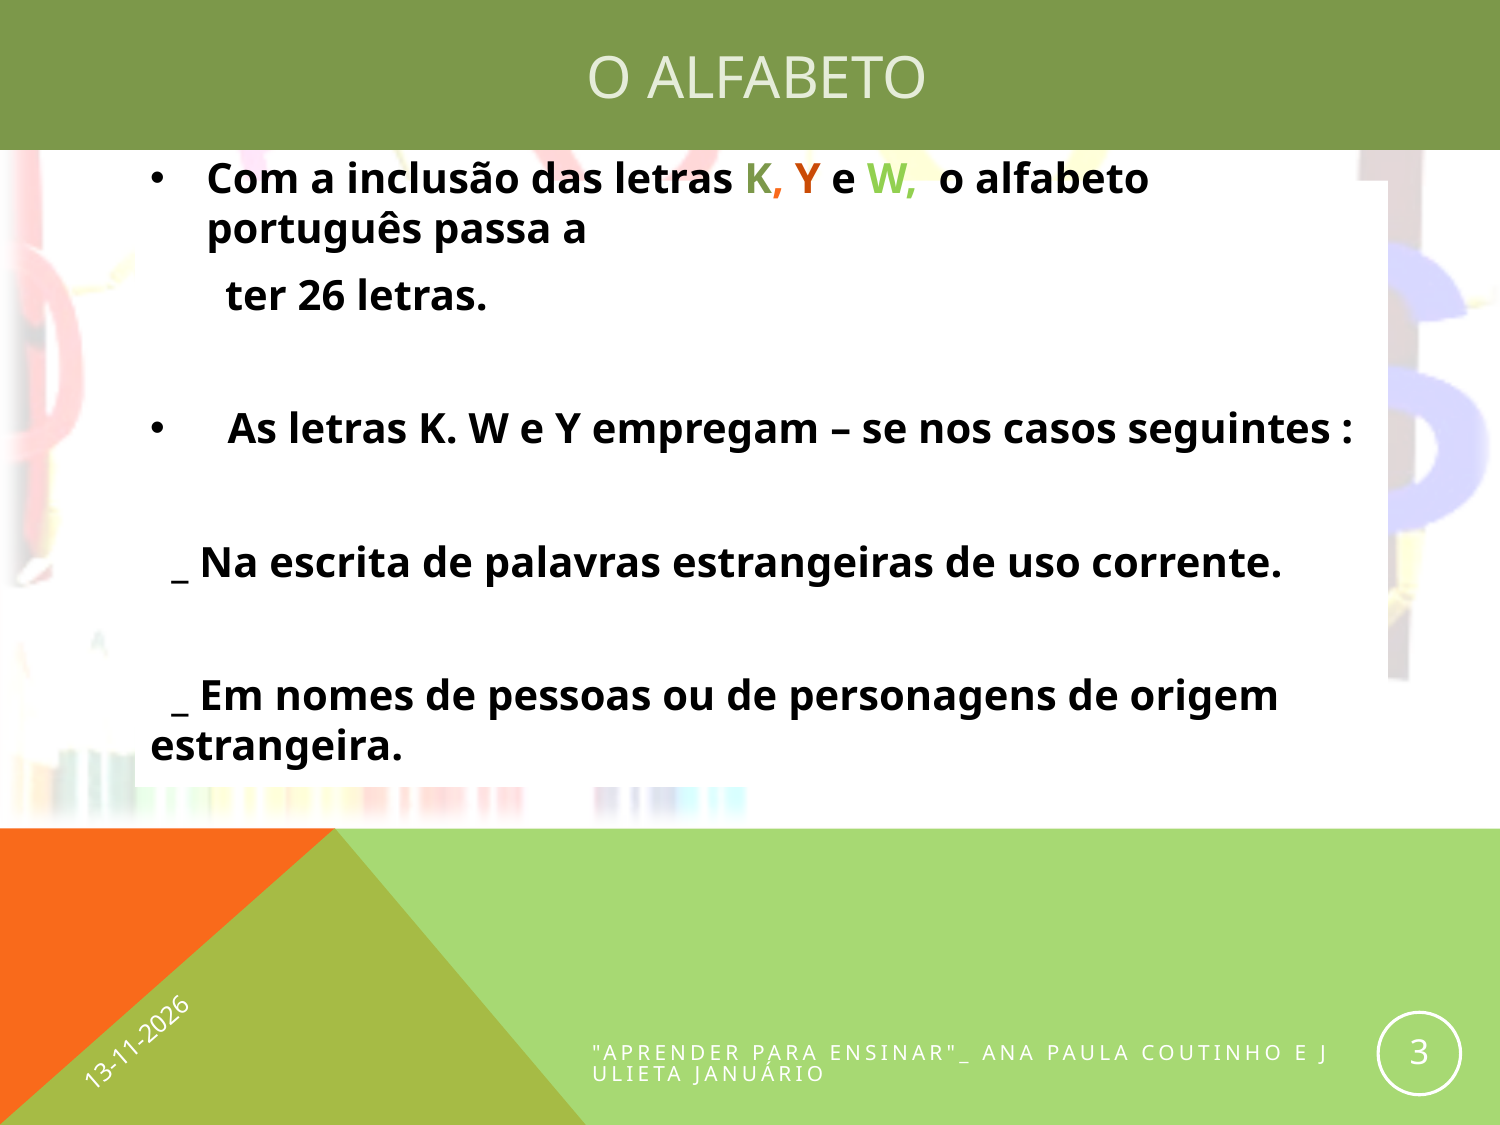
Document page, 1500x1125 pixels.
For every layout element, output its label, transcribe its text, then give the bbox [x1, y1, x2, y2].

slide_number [65, 849, 357, 1109]
title O Alfabeto [0, 0, 1500, 150]
slide_number 3 [1376, 1010, 1463, 1097]
list Com a inclusão das letras K, Y e W, o alfabeto português passa a ter 26 letras. As letras K. W e Y empregam – se nos casos seguintes : _ Na escrita de palavras estrangeiras de uso corrente. _ Em nomes de pessoas ou de personagens de origem estrangeira. [135, 180, 1388, 787]
footer "Aprender para ensinar"_ Ana Paula Coutinho e Julieta Januário [577, 1031, 1352, 1076]
